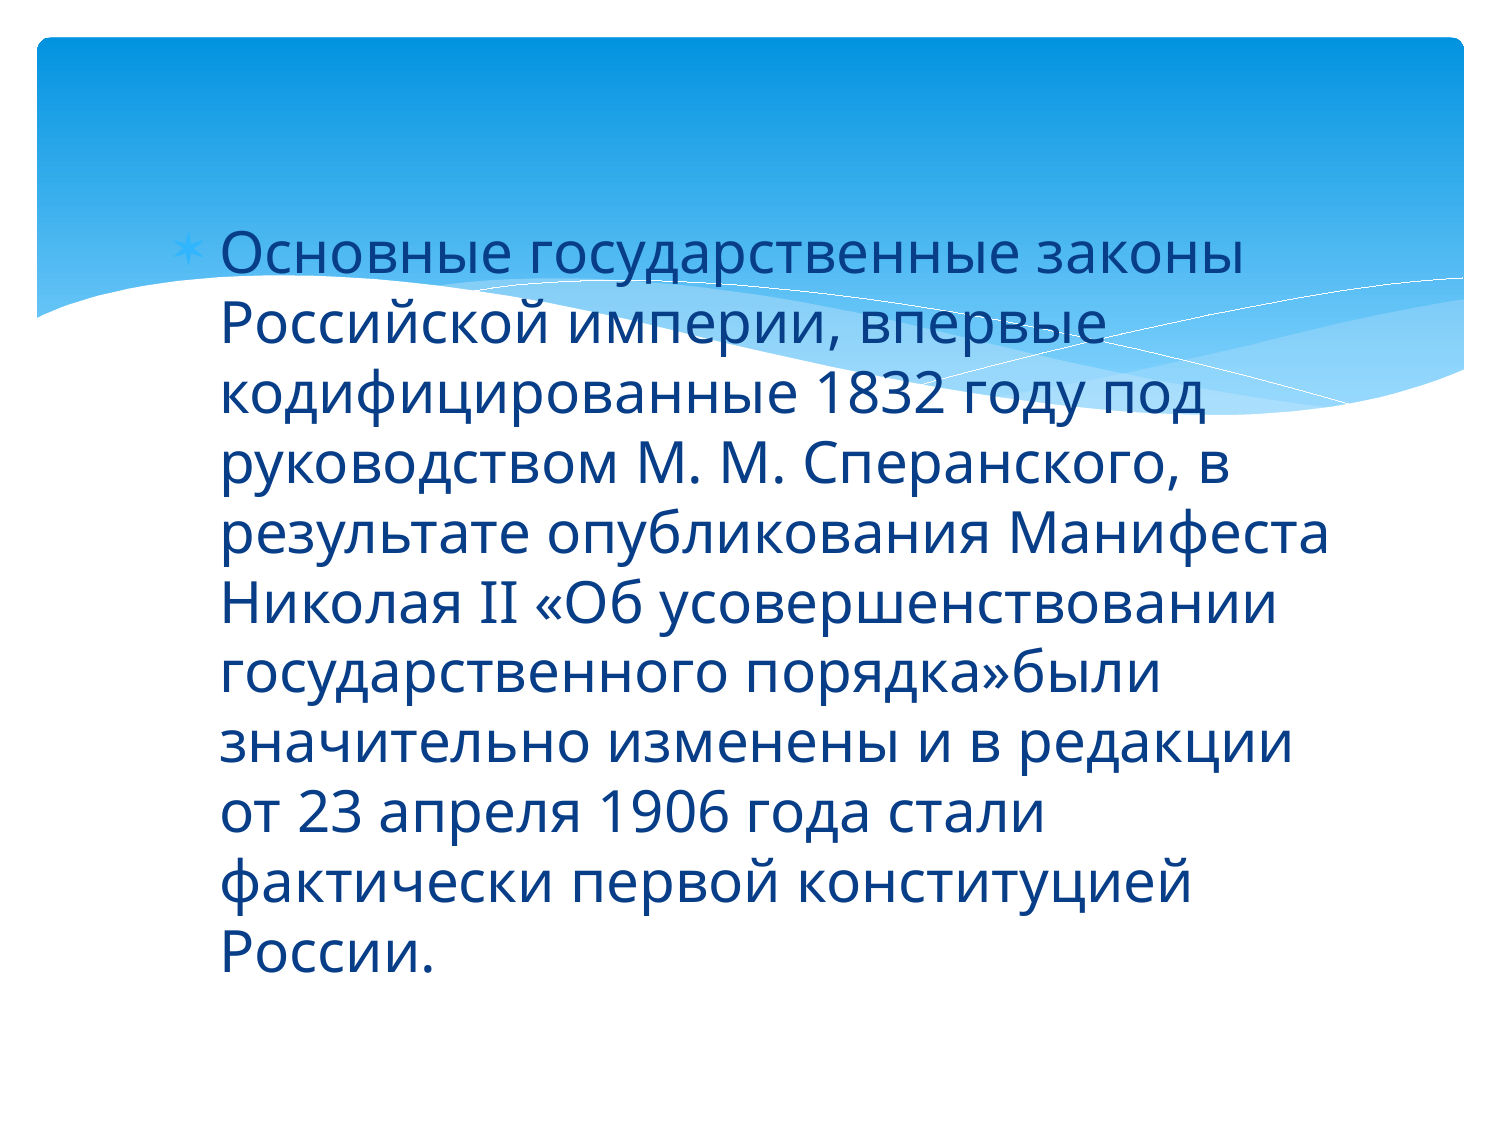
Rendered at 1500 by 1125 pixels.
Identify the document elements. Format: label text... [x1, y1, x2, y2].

list Основные государственные законы Российской империи, впервые кодифицированные 1832 году под руководством М. М. Сперанского, в результате опубликования Манифеста Николая II «Об усовершенствовании государственного порядка»были значительно изменены и в редакции от 23 апреля 1906 года стали фактически первой конституцией России. [159, 208, 1359, 1005]
